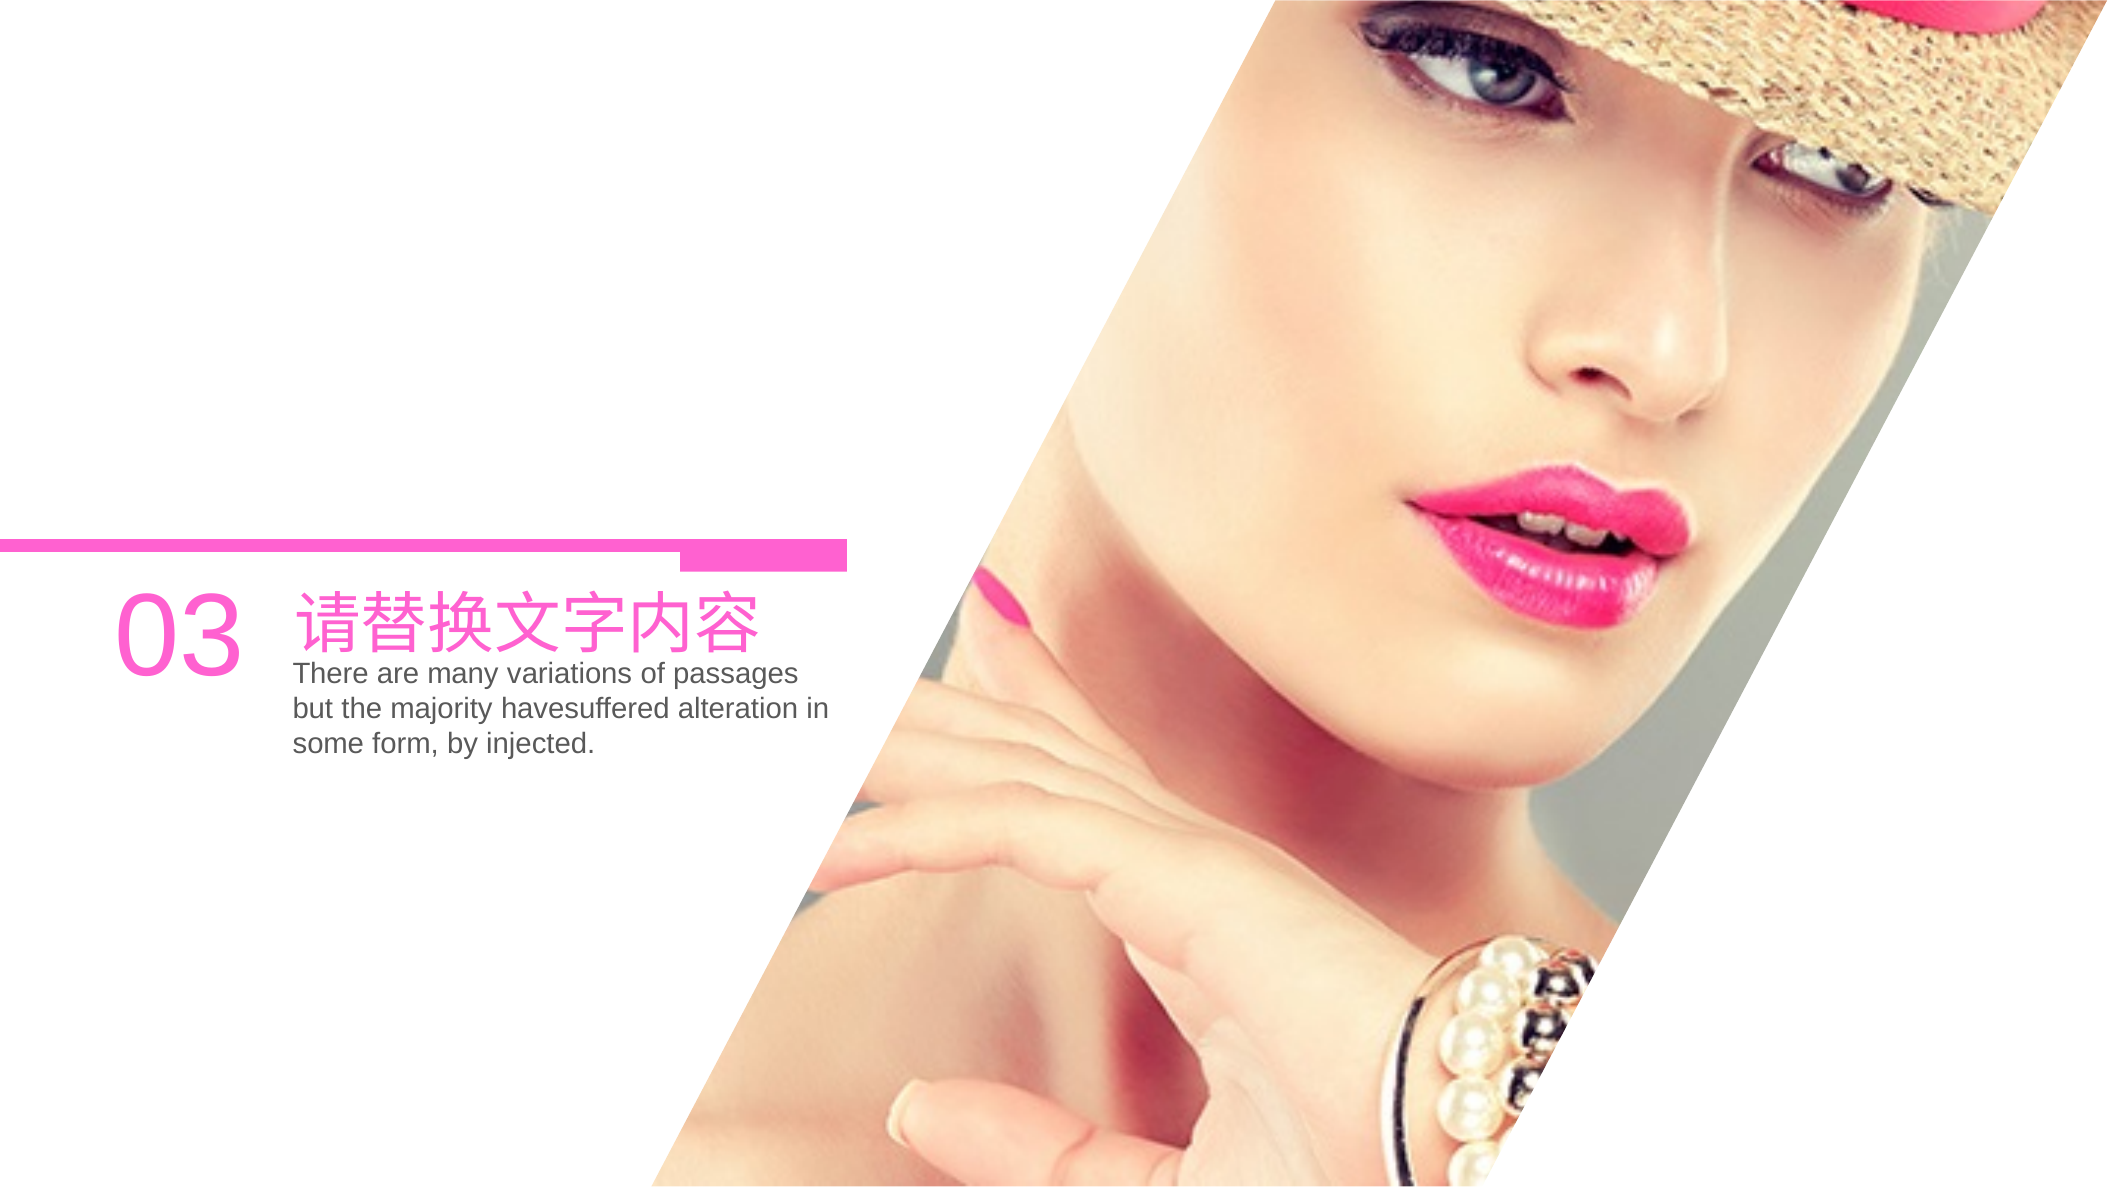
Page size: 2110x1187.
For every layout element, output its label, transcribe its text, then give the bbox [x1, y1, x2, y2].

text_box There are many variations of passages but the majority havesuffered alteration in some form, by injected. [292, 653, 848, 760]
text_box [651, 0, 2108, 1187]
text_box 03 [94, 572, 266, 706]
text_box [0, 539, 848, 572]
text_box 请替换文字内容 [294, 572, 762, 653]
